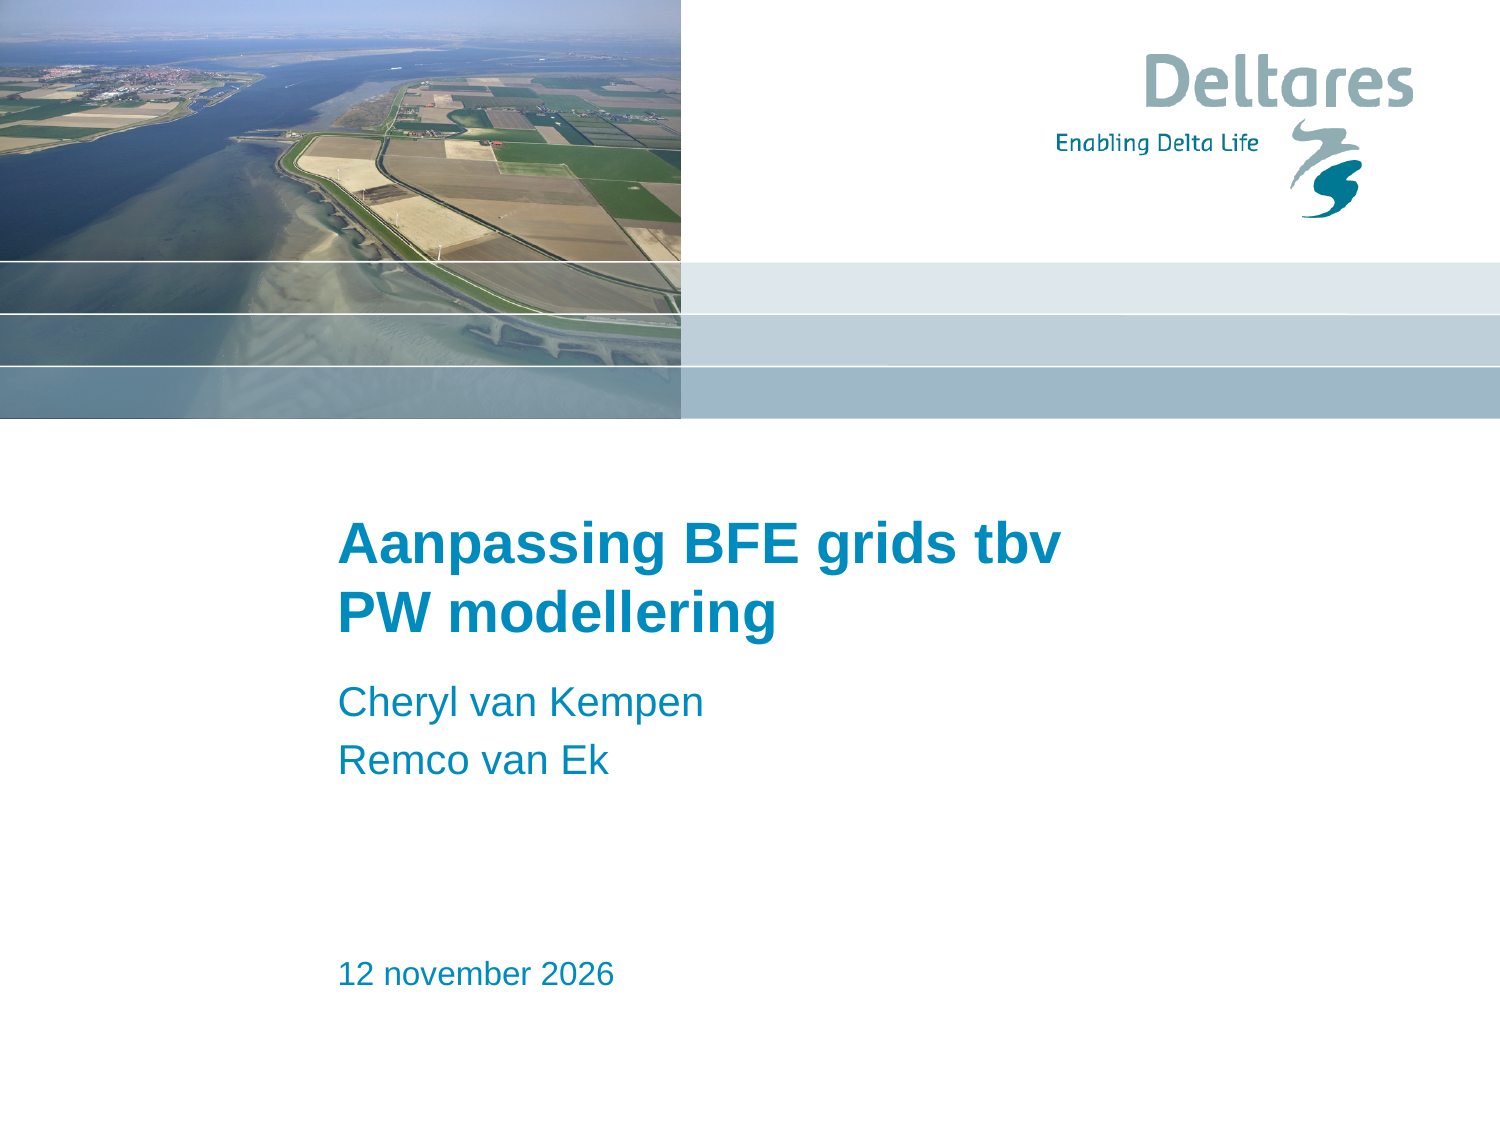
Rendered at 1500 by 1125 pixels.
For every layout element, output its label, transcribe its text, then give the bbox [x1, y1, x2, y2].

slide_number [337, 952, 1424, 1008]
subtitle Cheryl van Kempen Remco van Ek [337, 674, 1424, 863]
picture [1057, 54, 1413, 218]
picture [0, 0, 681, 261]
title Aanpassing BFE grids tbv PW modellering [337, 504, 1424, 650]
